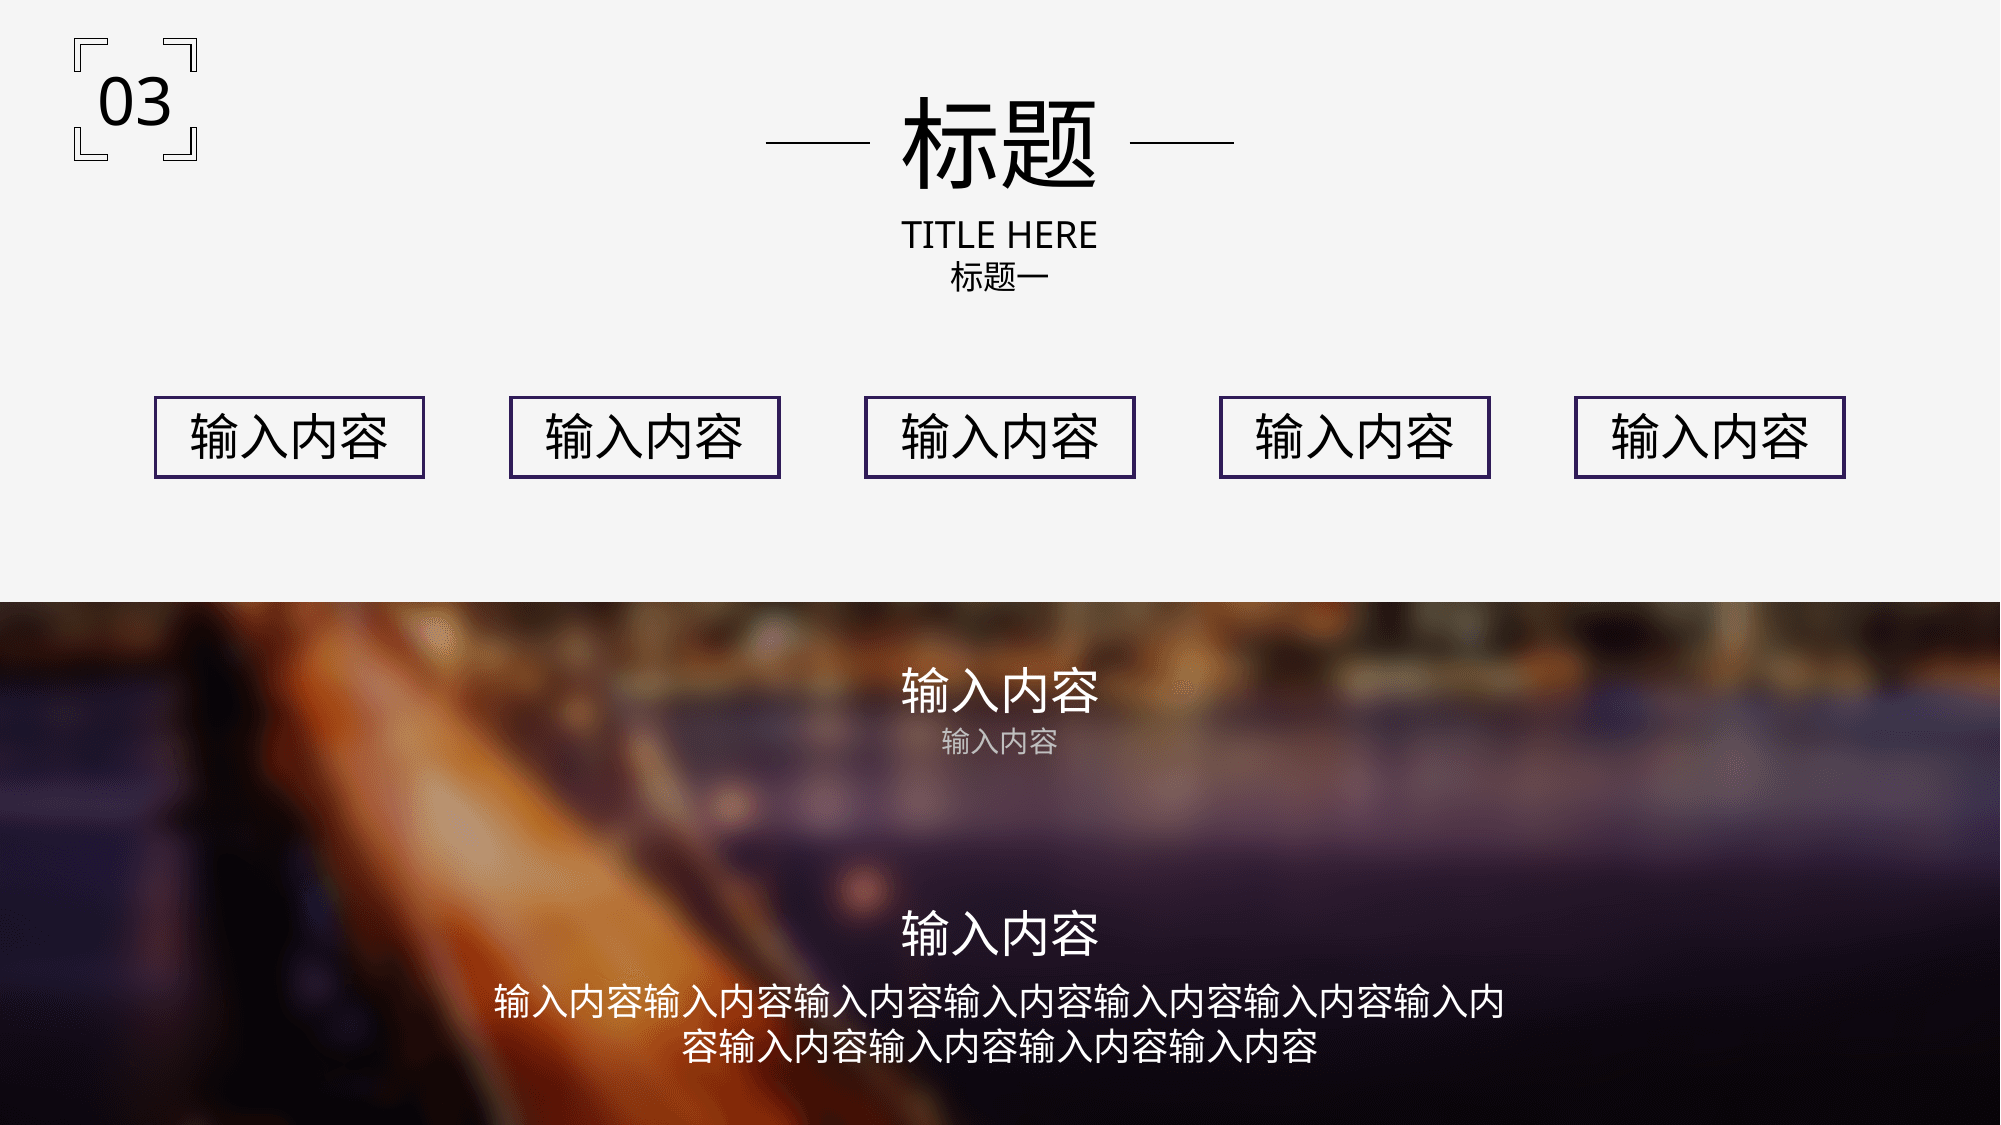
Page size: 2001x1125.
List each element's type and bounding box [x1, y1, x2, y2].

picture [0, 602, 2000, 1125]
text_box [1211, 397, 1500, 478]
text_box [765, 74, 1235, 305]
text_box [500, 397, 789, 478]
text_box [1566, 397, 1855, 478]
text_box [855, 397, 1144, 478]
text_box [145, 397, 434, 478]
text_box [74, 38, 197, 161]
